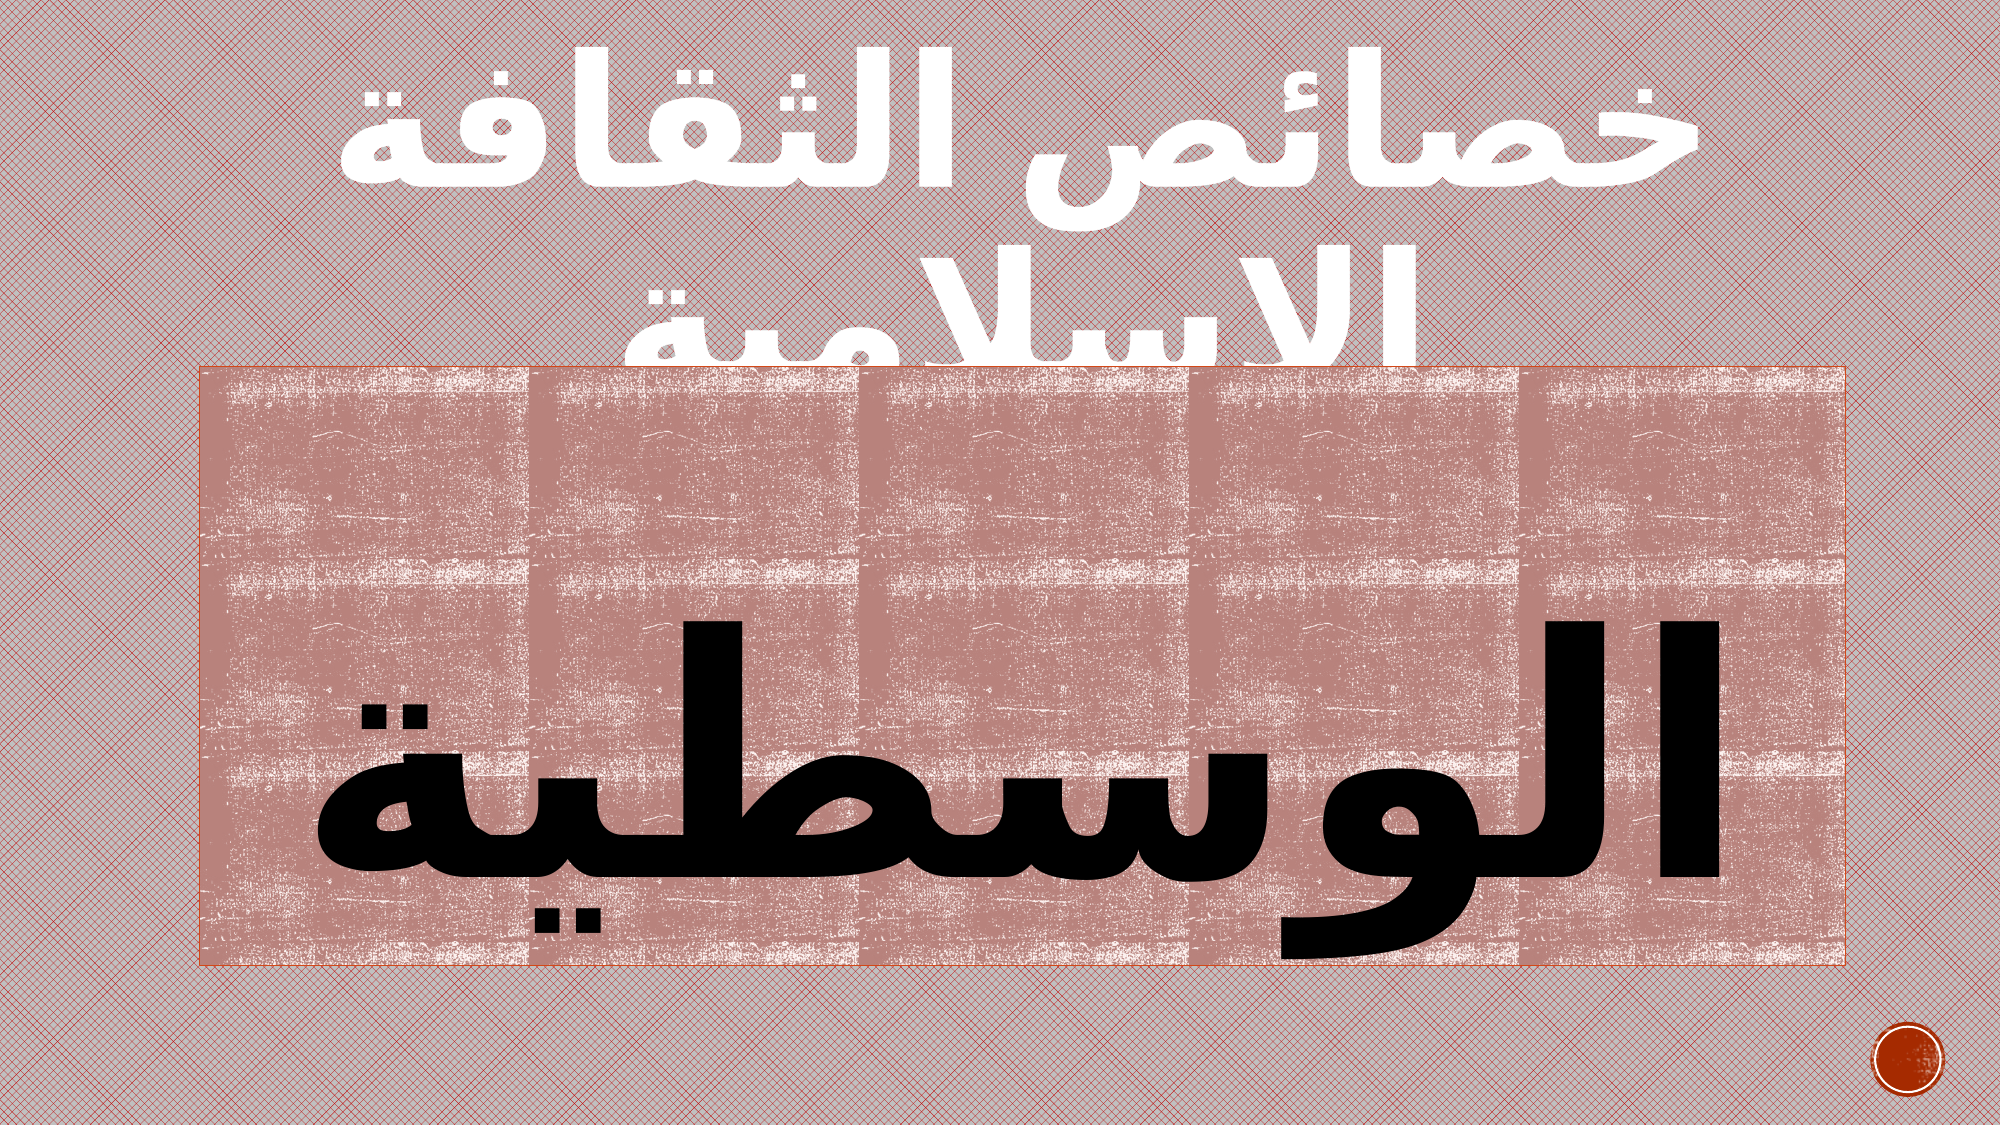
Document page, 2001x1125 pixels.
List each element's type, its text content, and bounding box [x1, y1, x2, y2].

list الوسطية [199, 366, 1846, 966]
title خصائص الثقافة الإسلامية [232, 44, 1813, 366]
